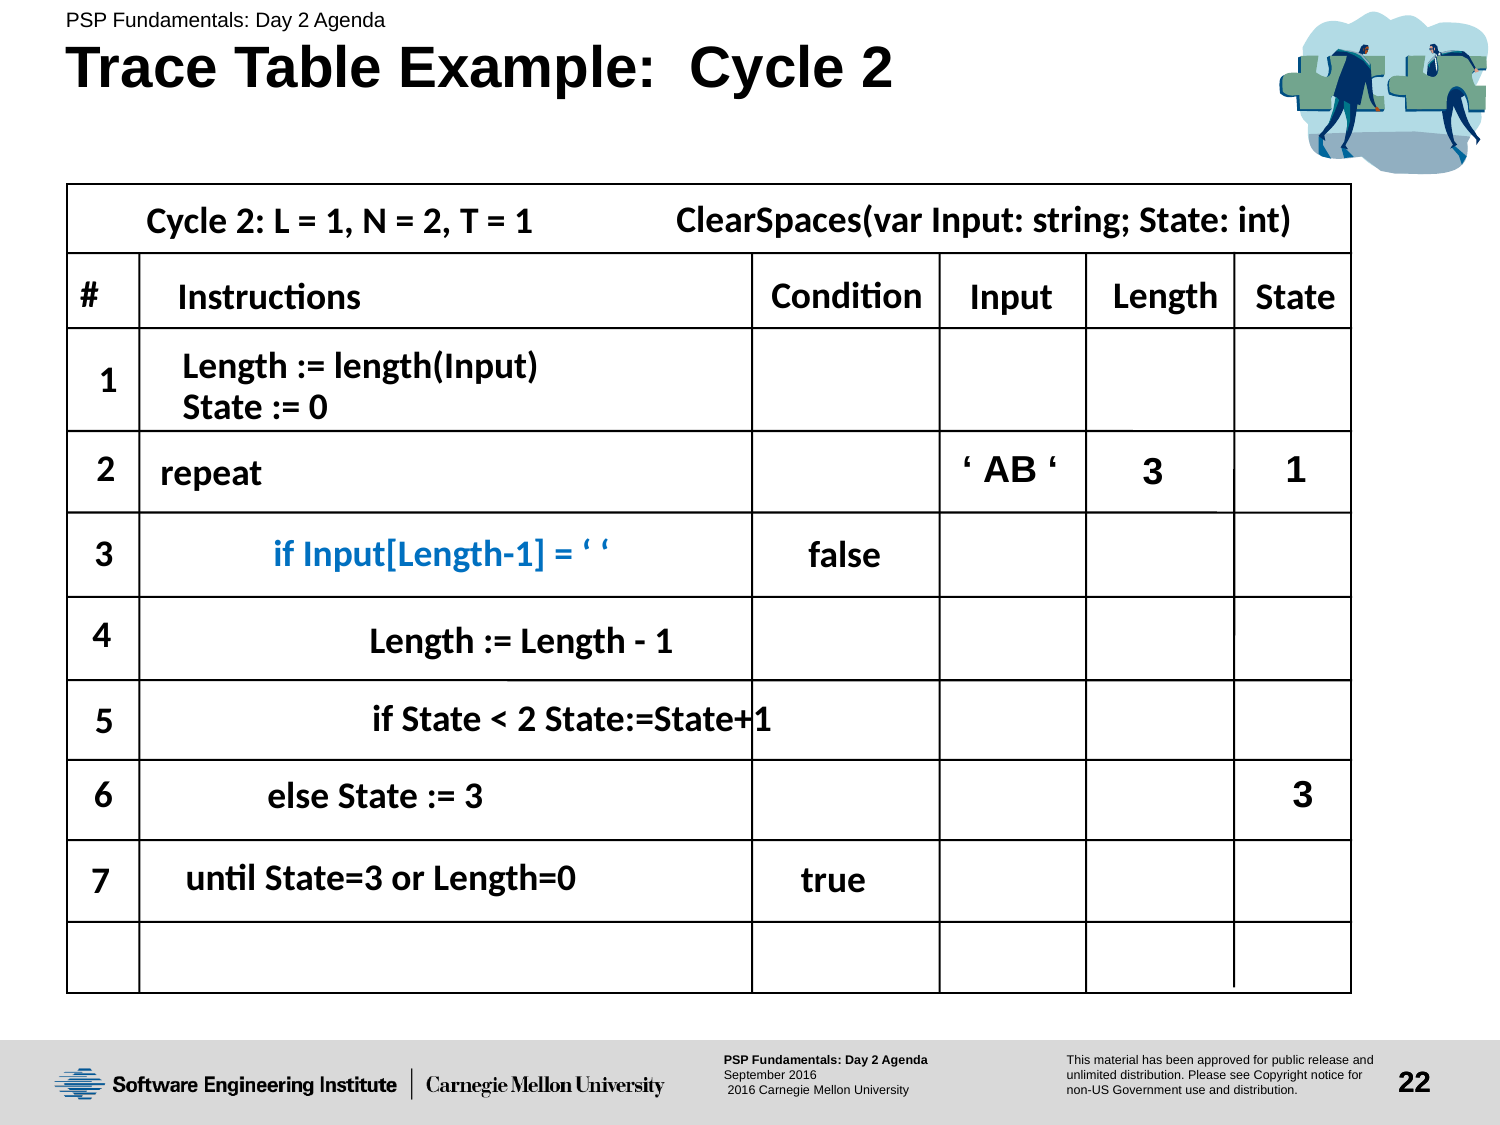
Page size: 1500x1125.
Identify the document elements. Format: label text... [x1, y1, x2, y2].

title Trace Table Example: Cycle 2 [65, 37, 1277, 148]
picture [1277, 11, 1489, 177]
picture [46, 1061, 673, 1104]
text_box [63, 184, 1360, 994]
